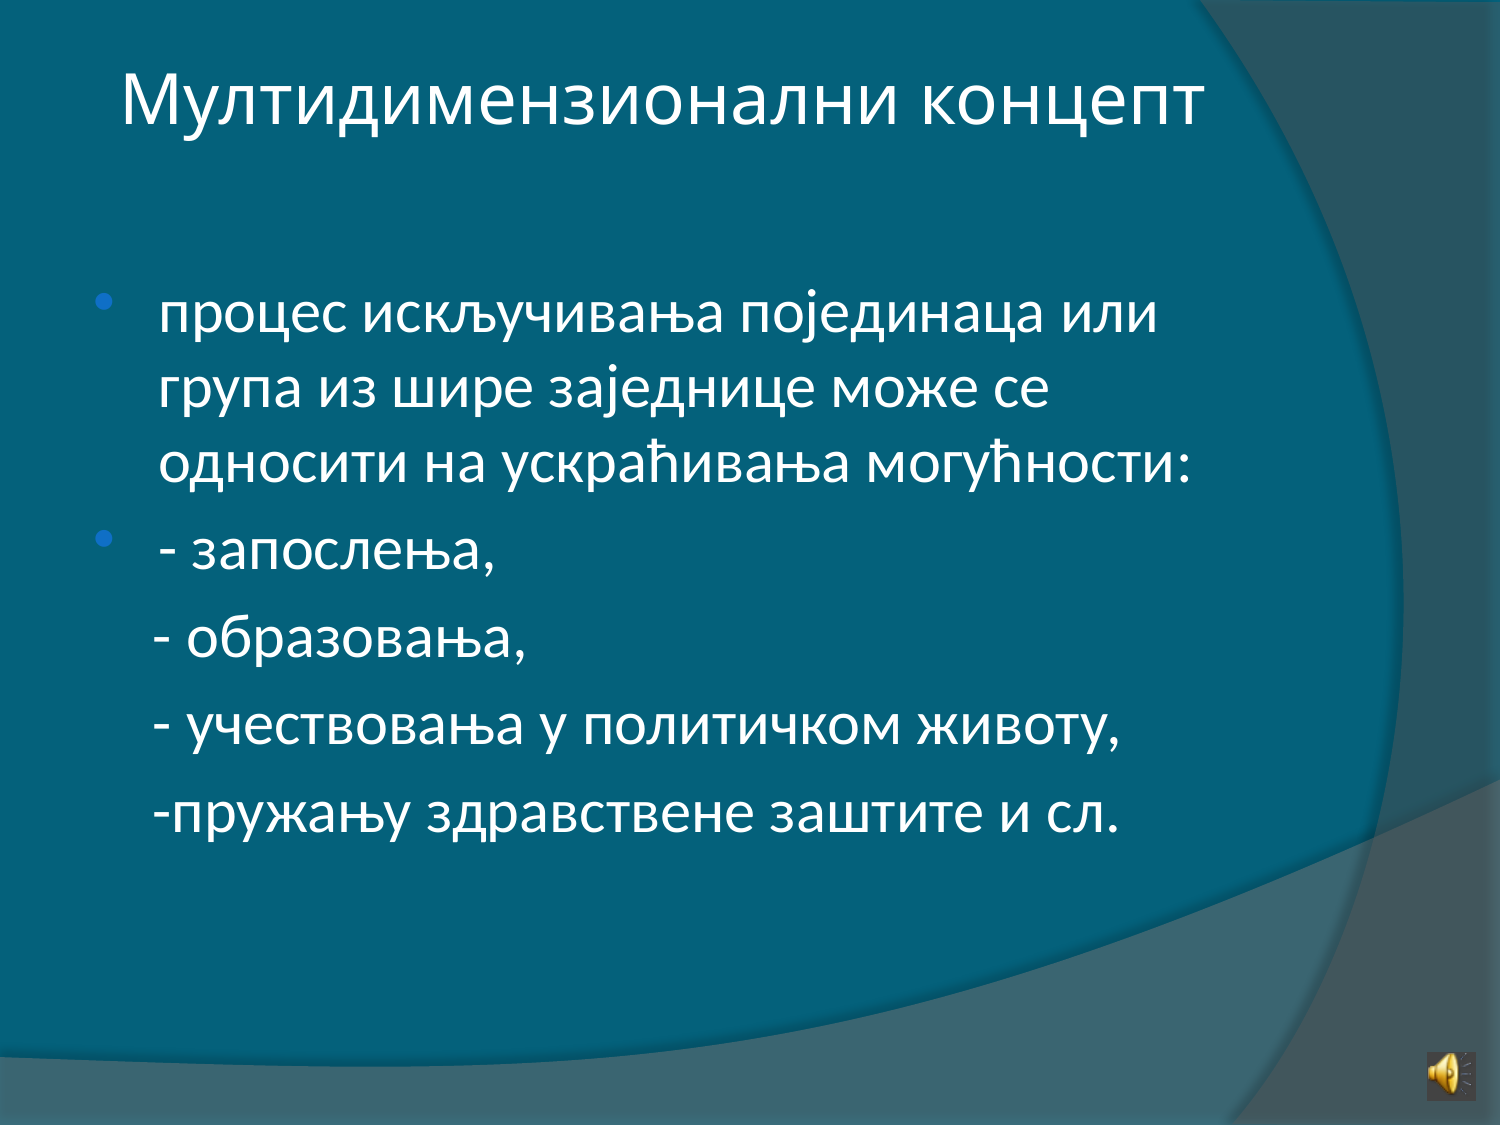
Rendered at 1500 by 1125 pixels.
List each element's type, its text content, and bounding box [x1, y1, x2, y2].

picture [1426, 1051, 1477, 1102]
title Мултидимензионални концепт [75, 45, 1300, 233]
list процес искључивања појединаца или група из шире заједнице може се односити на ускраћивања могућности: - запослења, - образовања, - учествовања у политичком животу, -пружању здравствене заштите и сл. [75, 262, 1300, 1005]
